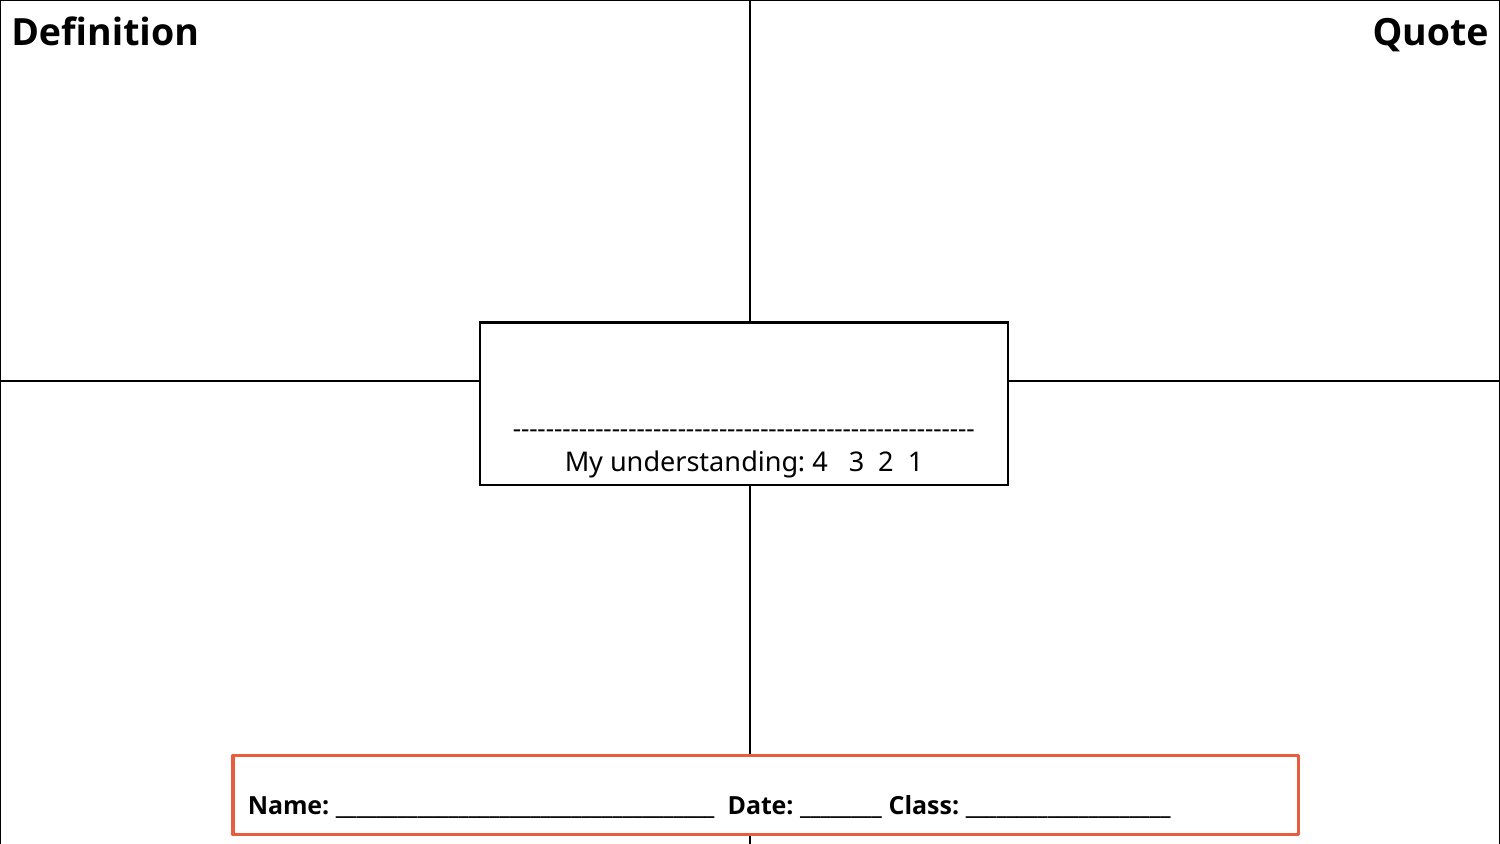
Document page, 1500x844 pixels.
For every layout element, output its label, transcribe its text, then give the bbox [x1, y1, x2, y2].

text_box Name: _____________________________________ Date: ________ Class: ____________________ [232, 755, 1299, 835]
table_cell Question [751, 382, 1499, 844]
table_header Quote [751, 1, 1499, 380]
table_cell Illustration [1, 382, 749, 844]
text_box -------------------------------------------------------- My understanding: 4 3 2 1 [480, 322, 1008, 486]
table_header Definition [1, 1, 749, 380]
